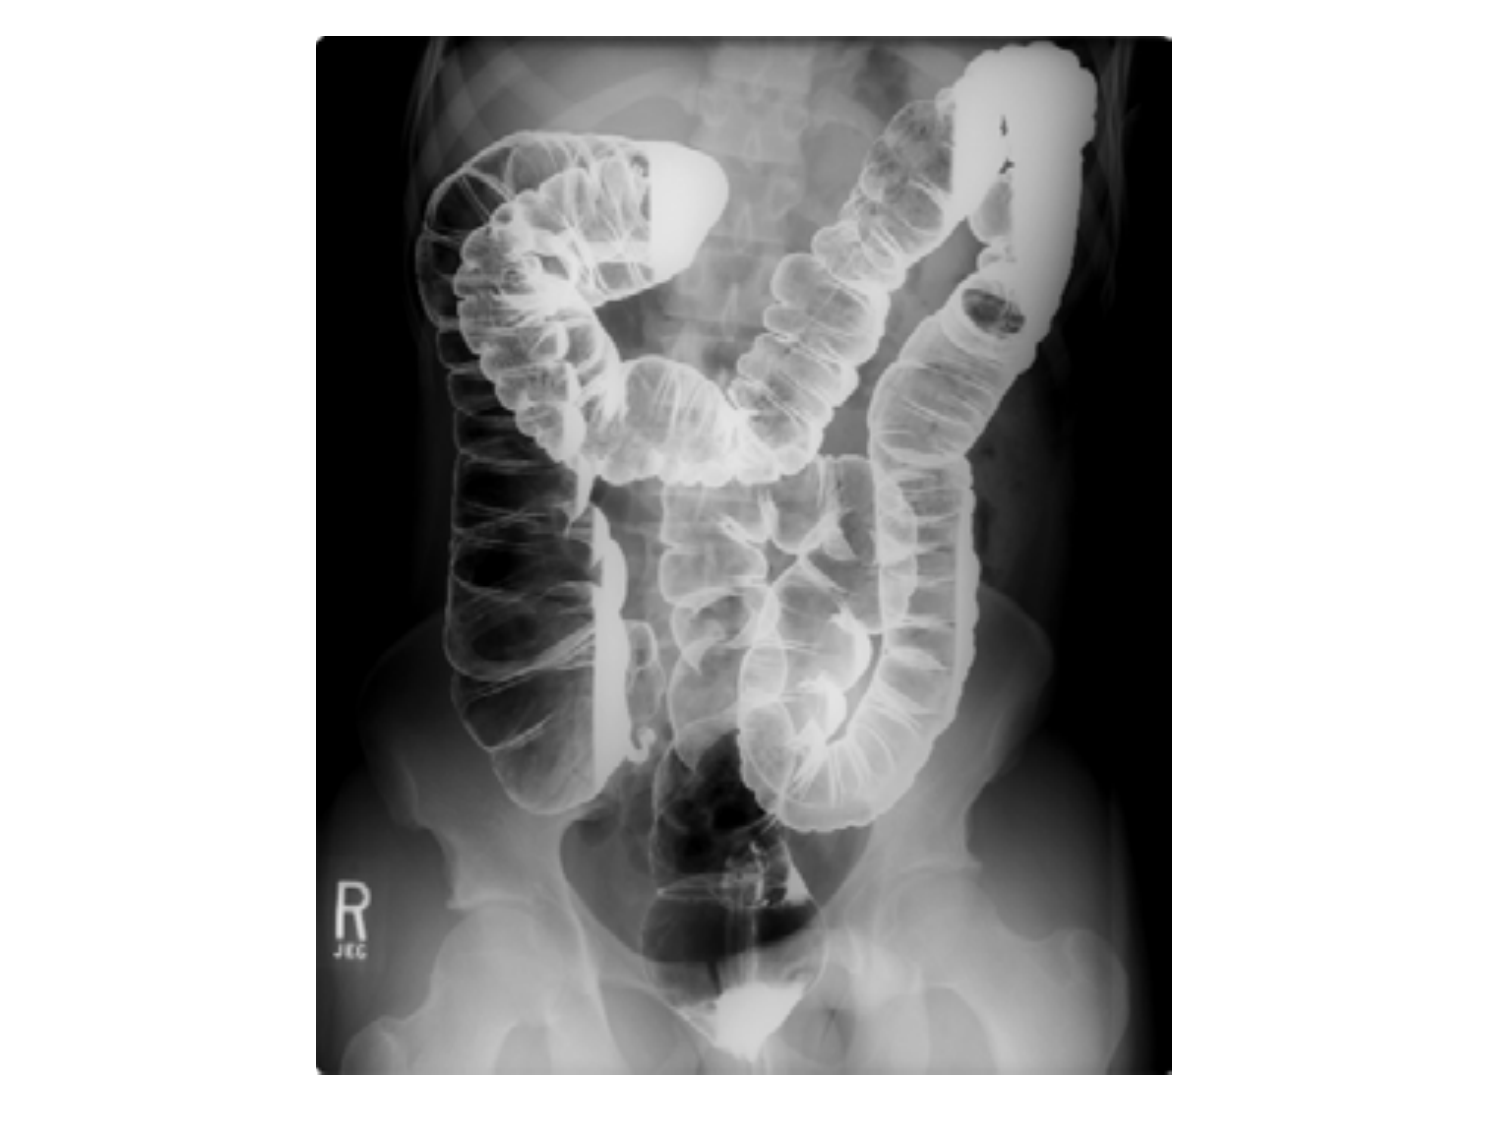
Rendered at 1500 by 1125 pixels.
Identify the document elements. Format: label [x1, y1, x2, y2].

picture [316, 35, 1173, 1075]
